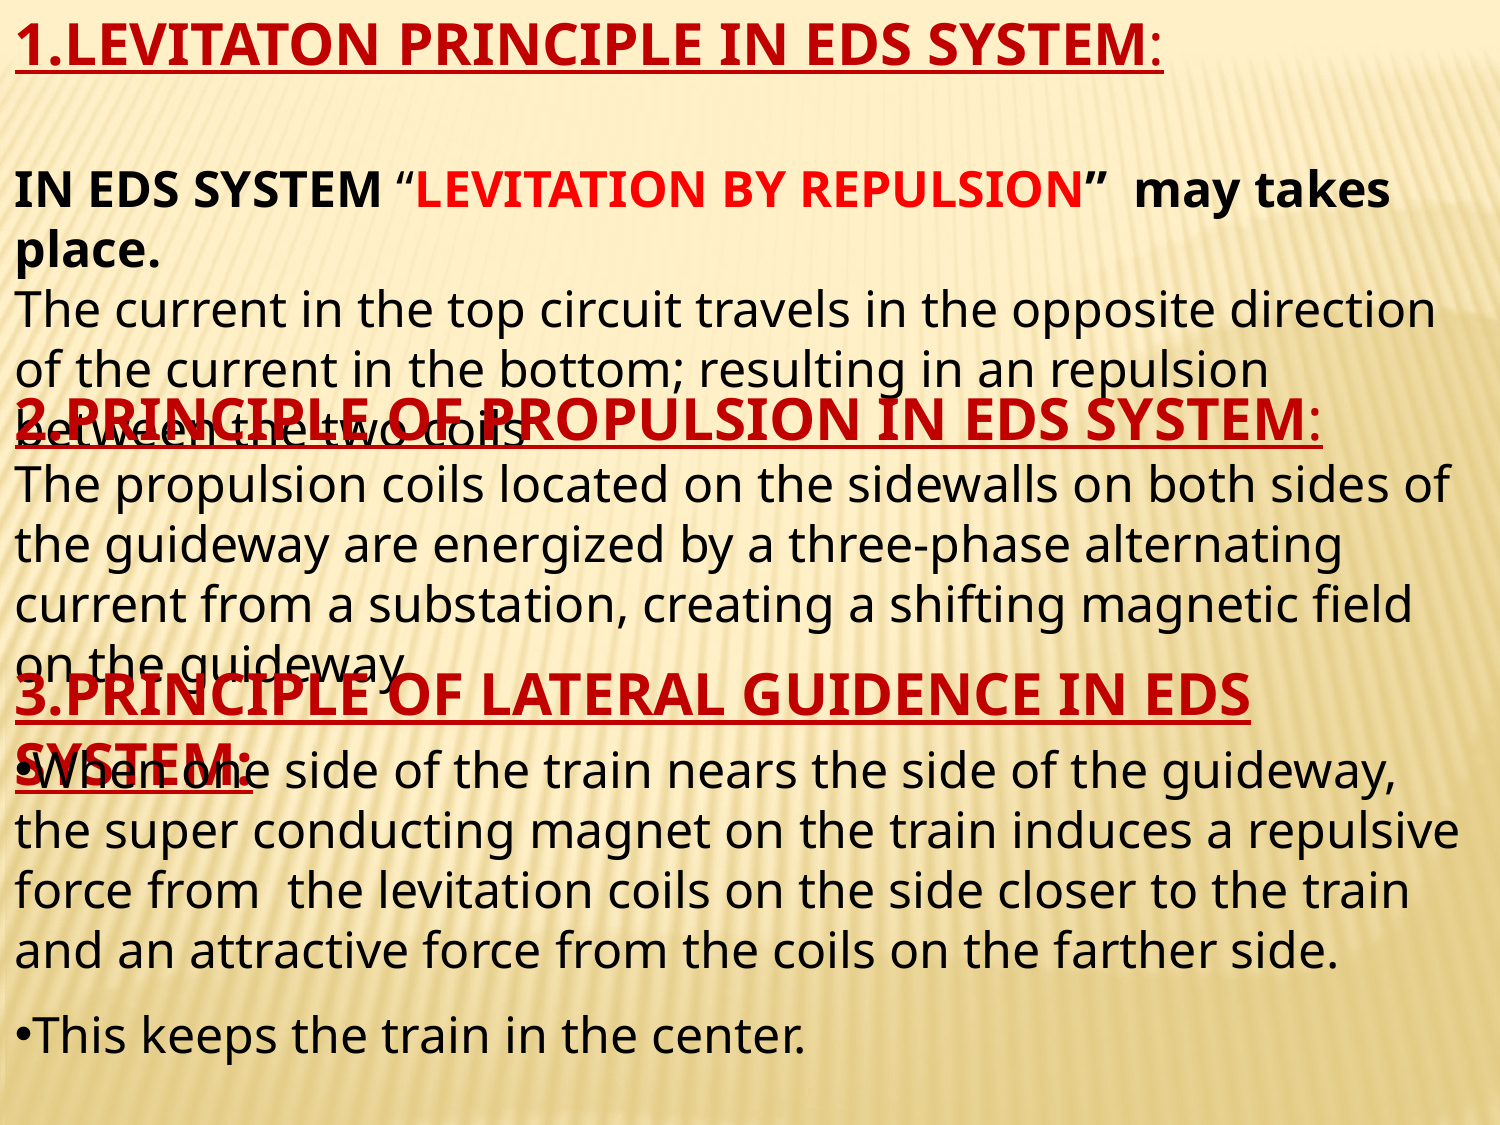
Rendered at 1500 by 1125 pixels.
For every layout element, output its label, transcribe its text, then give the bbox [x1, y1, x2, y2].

text_box 2.PRINCIPLE OF PROPULSION IN EDS SYSTEM: The propulsion coils located on the sidewalls on both sides of the guideway are energized by a three-phase alternating current from a substation, creating a shifting magnetic field on the guideway [0, 375, 1500, 731]
text_box IN EDS SYSTEM “LEVITATION BY REPULSION” may takes place. The current in the top circuit travels in the opposite direction of the current in the bottom; resulting in an repulsion between the two coils [0, 149, 1500, 375]
text_box 3.PRINCIPLE OF LATERAL GUIDENCE IN EDS SYSTEM: [0, 650, 1375, 731]
text_box When one side of the train nears the side of the guideway, the super conducting magnet on the train induces a repulsive force from the levitation coils on the side closer to the train and an attractive force from the coils on the farther side. This keeps the train in the center. [0, 731, 1500, 1116]
text_box 1.LEVITATON PRINCIPLE IN EDS SYSTEM: [0, 0, 1500, 130]
